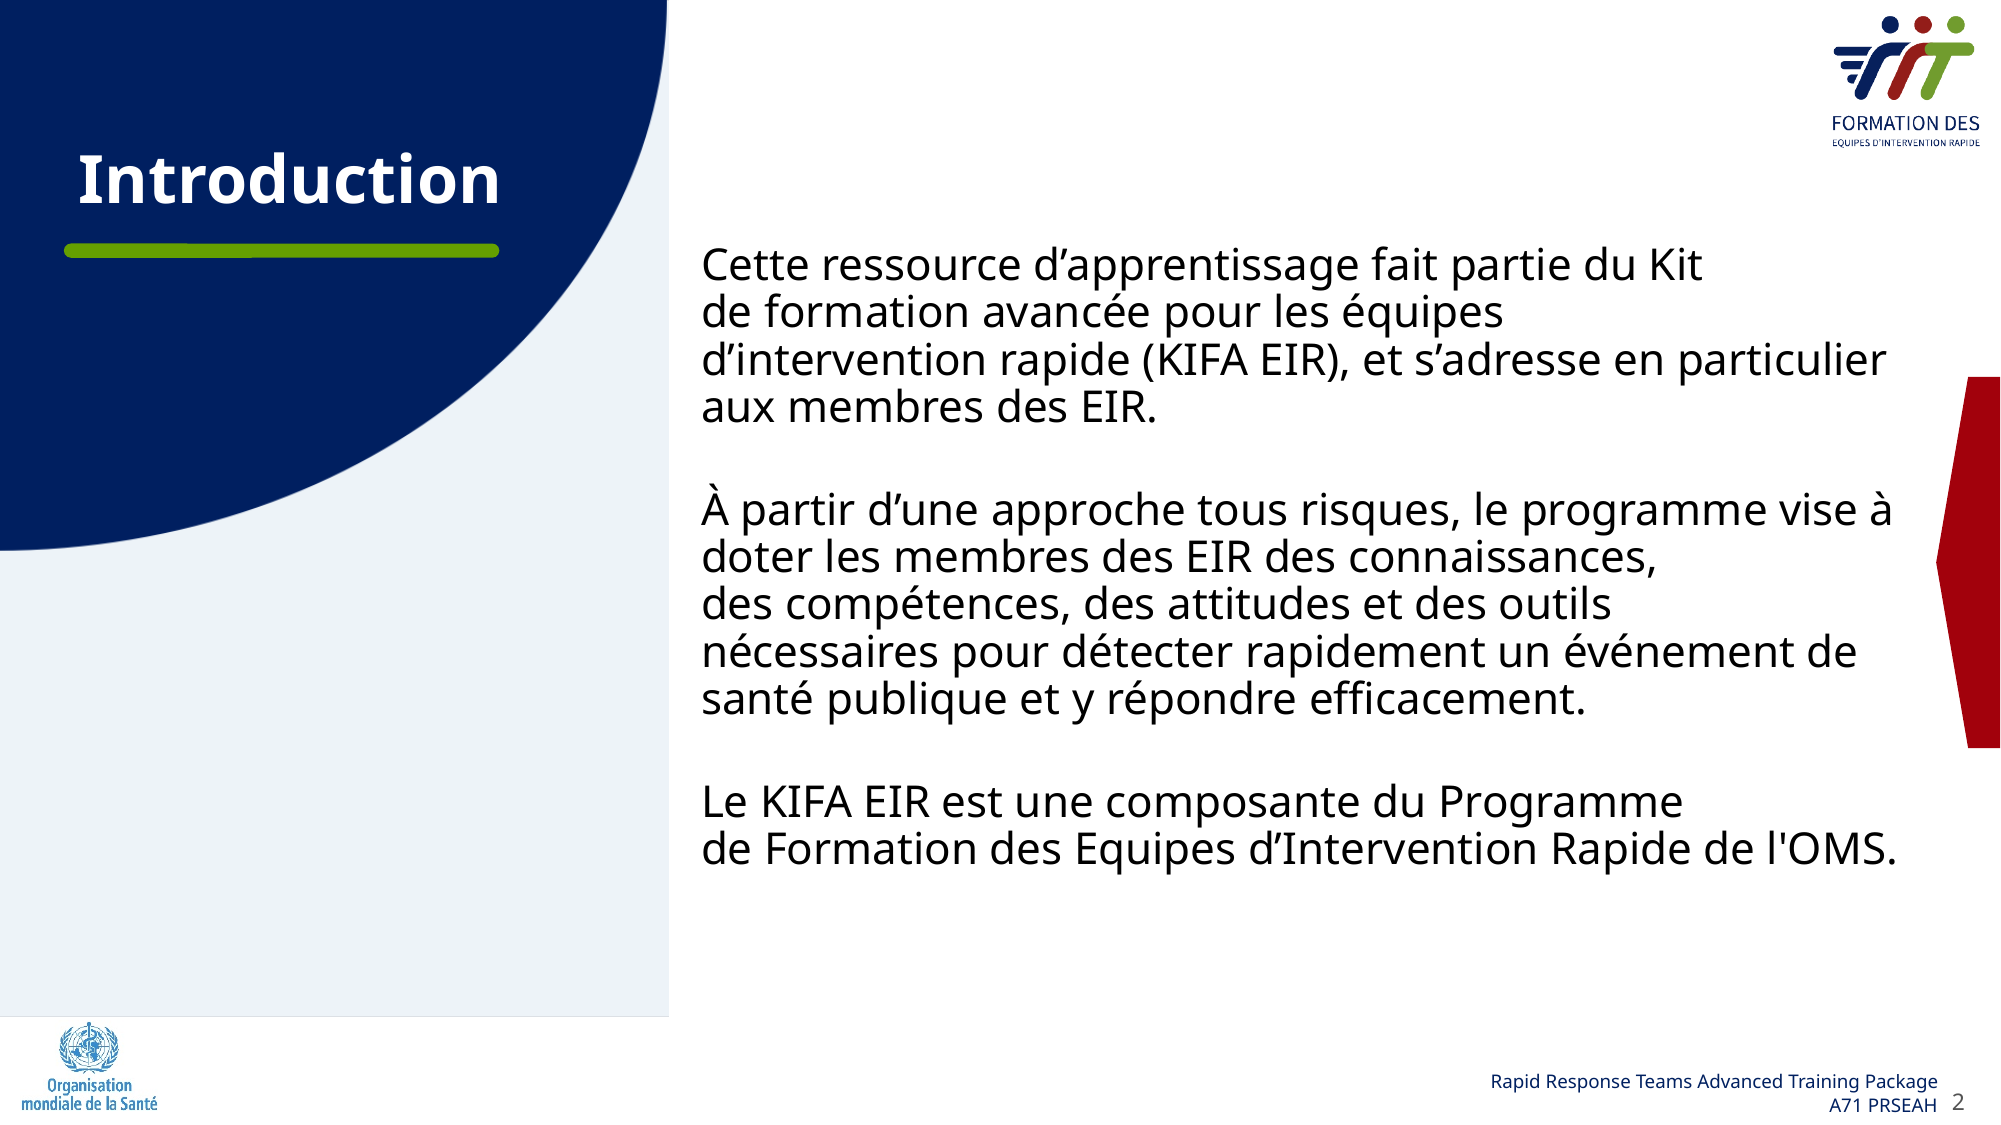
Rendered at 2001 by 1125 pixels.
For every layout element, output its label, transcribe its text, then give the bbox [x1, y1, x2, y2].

slide_number 2 [1882, 1037, 1916, 1092]
text_box [63, 243, 500, 258]
picture [1832, 15, 1980, 148]
list Cette ressource d’apprentissage fait partie du Kit de formation avancée pour les équipes d’intervention rapide (KIFA EIR), et s’adresse en particulier aux membres des EIR. À partir d’une approche tous risques, le programme vise à doter les membres des EIR des connaissances, des compétences, des attitudes et des outils nécessaires pour détecter rapidement un événement de santé publique et y répondre efficacement. Le KIFA EIR est une composante du Programme de Formation des Equipes d’Intervention Rapide de l'OMS. [700, 241, 1937, 881]
text_box Introduction [71, 138, 792, 245]
picture [0, 0, 669, 1018]
picture [20, 1020, 158, 1111]
